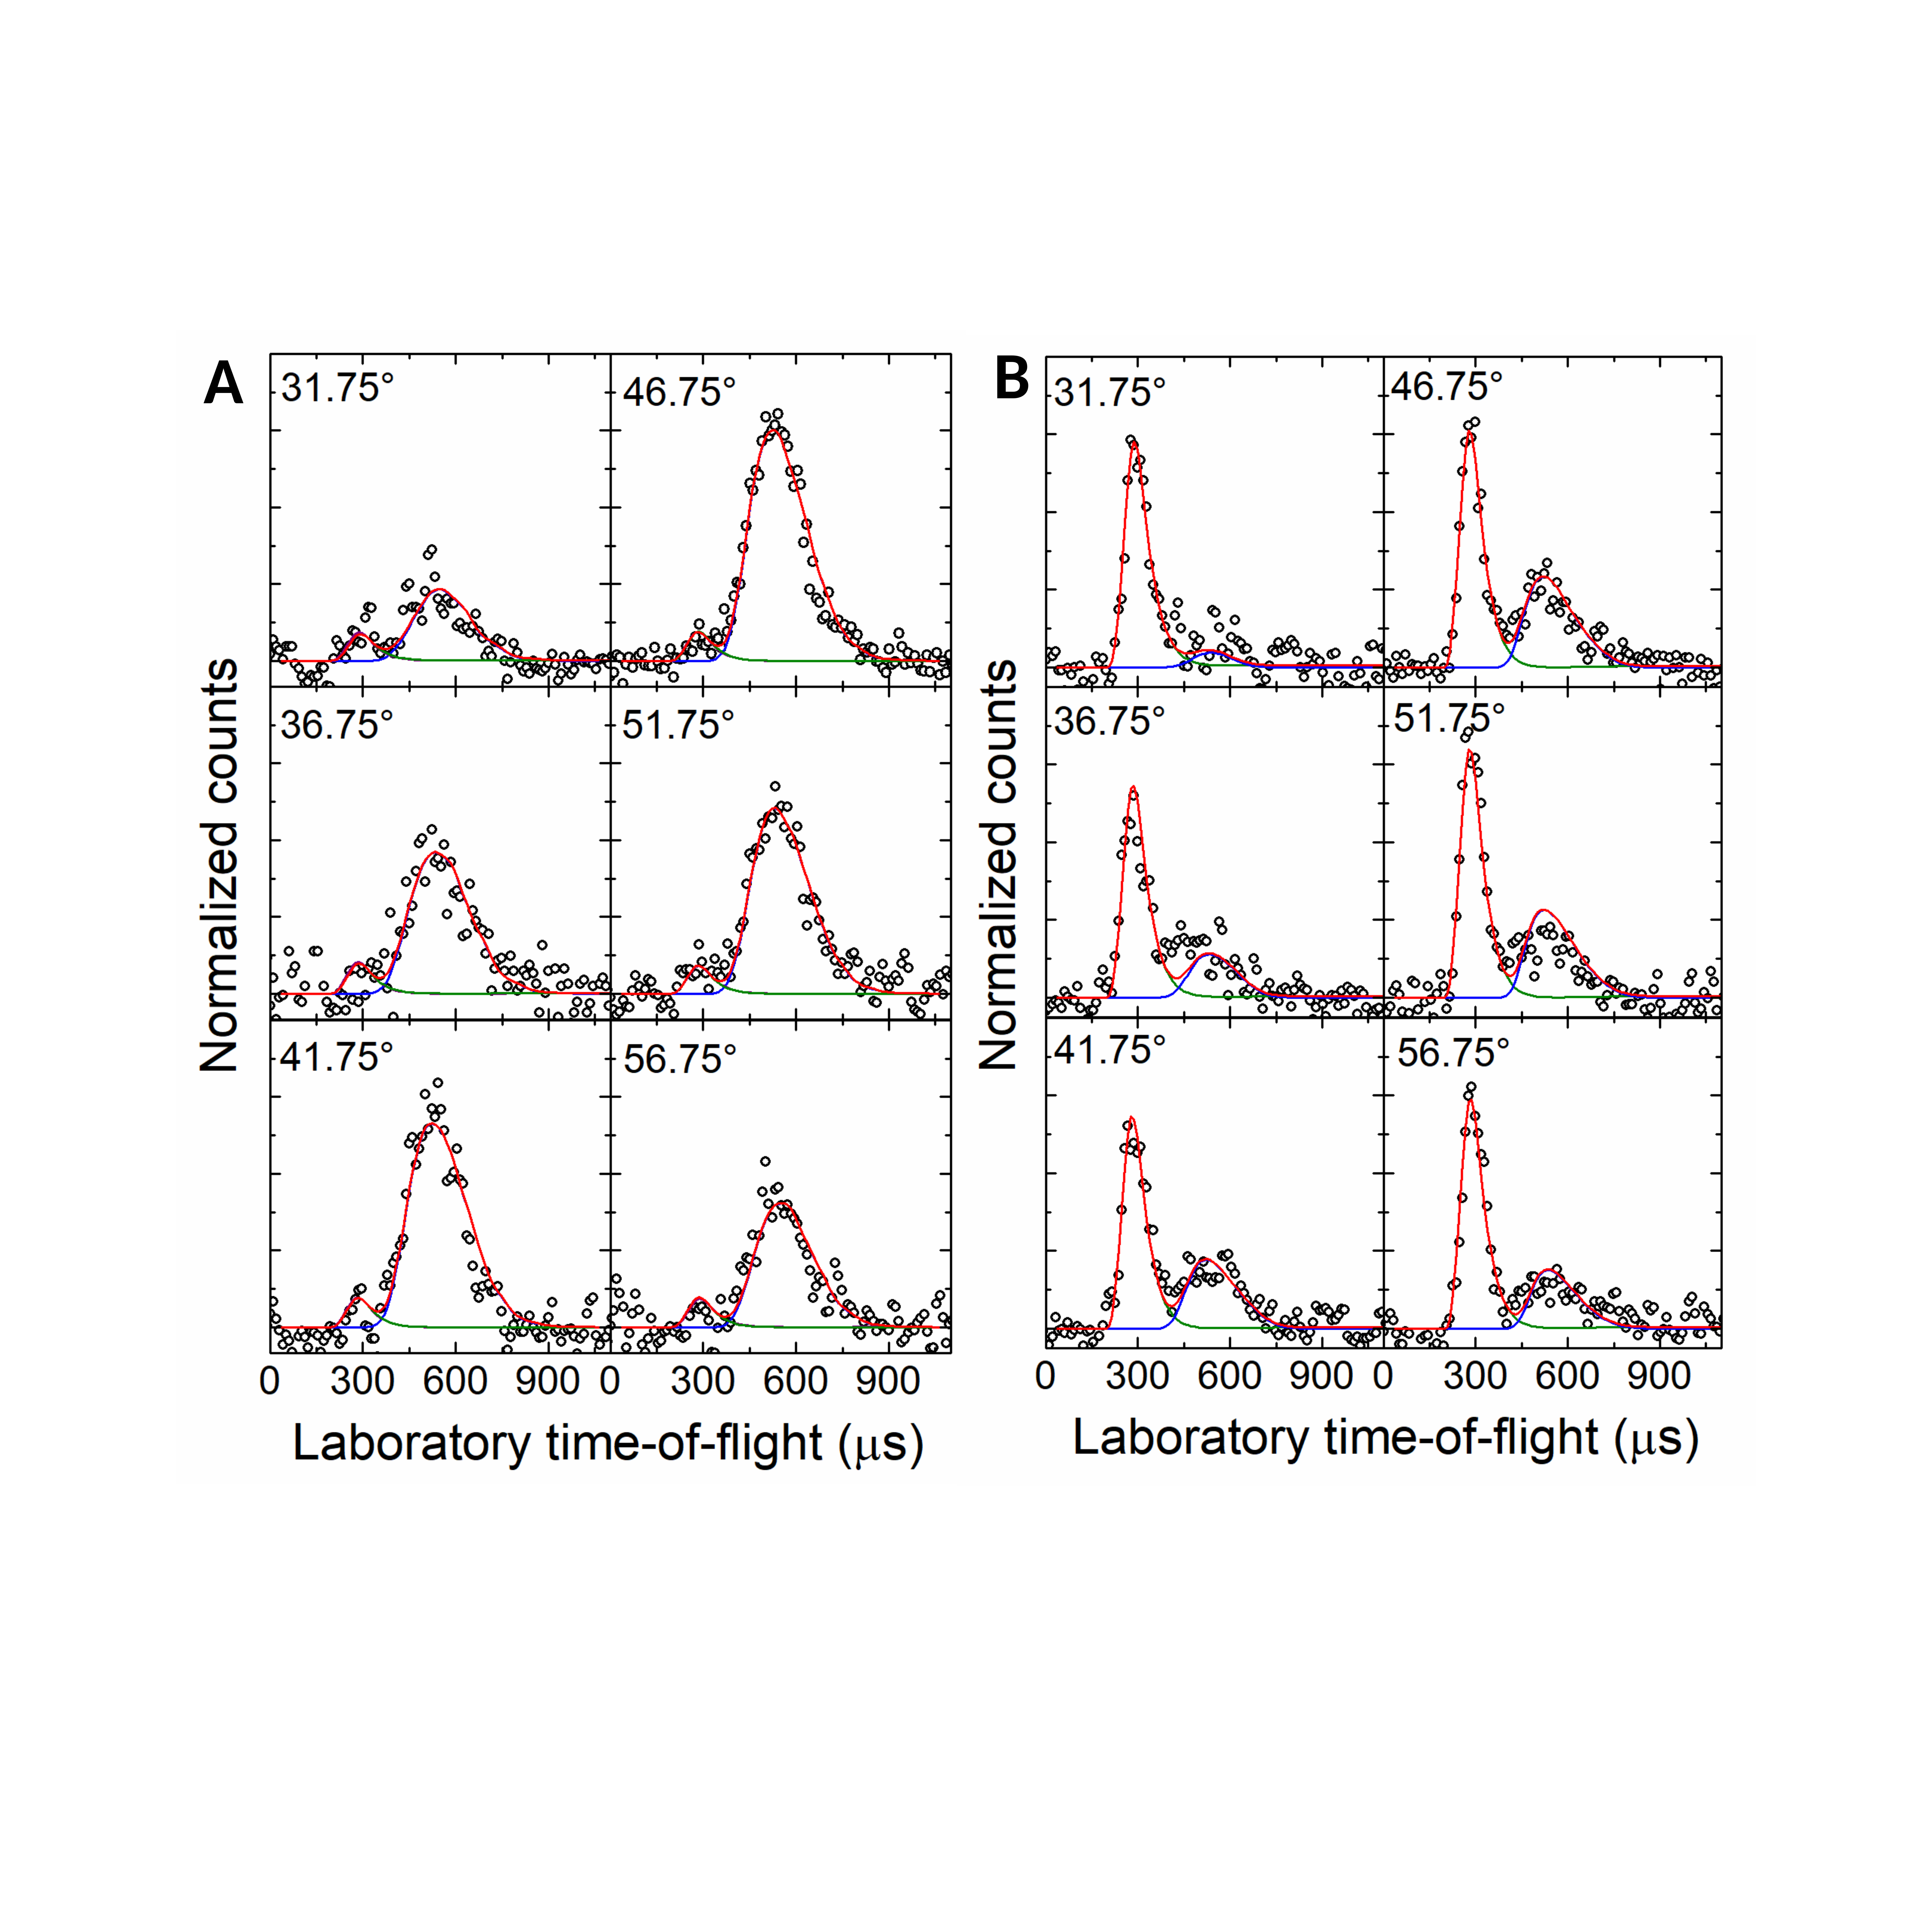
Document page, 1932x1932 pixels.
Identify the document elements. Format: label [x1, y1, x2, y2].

text_box [176, 330, 1756, 1486]
